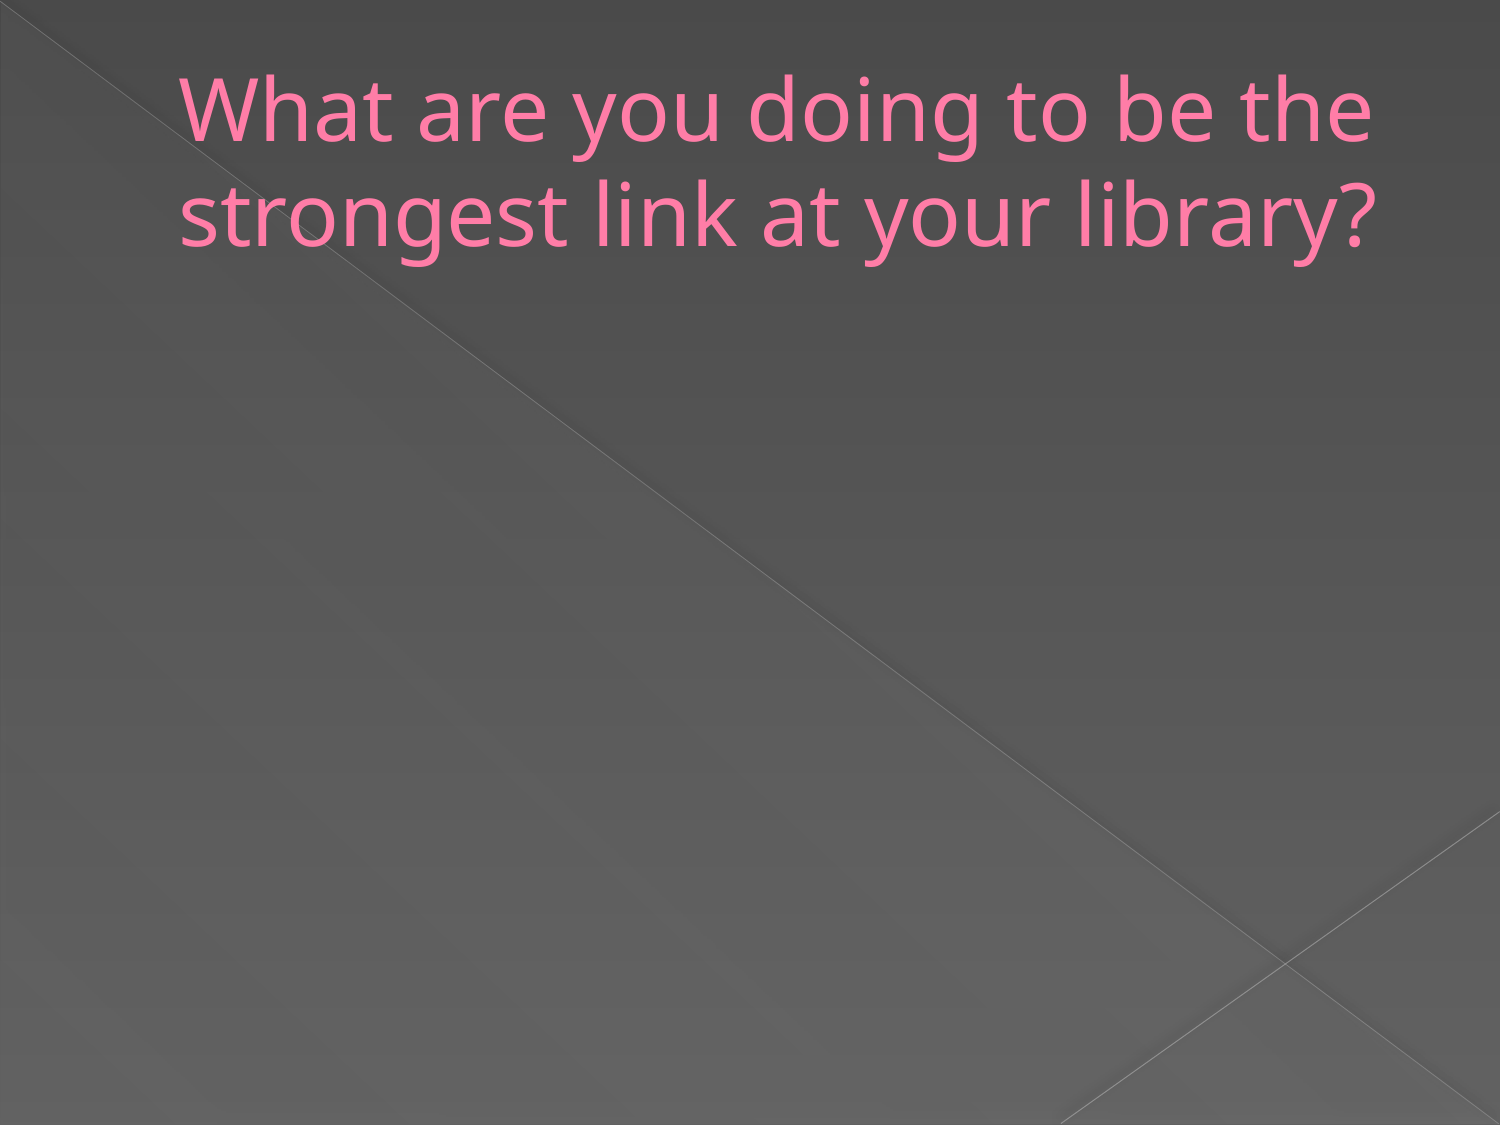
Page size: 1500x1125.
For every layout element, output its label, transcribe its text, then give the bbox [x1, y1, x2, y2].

title What are you doing to be the strongest link at your library? [75, 43, 1425, 274]
